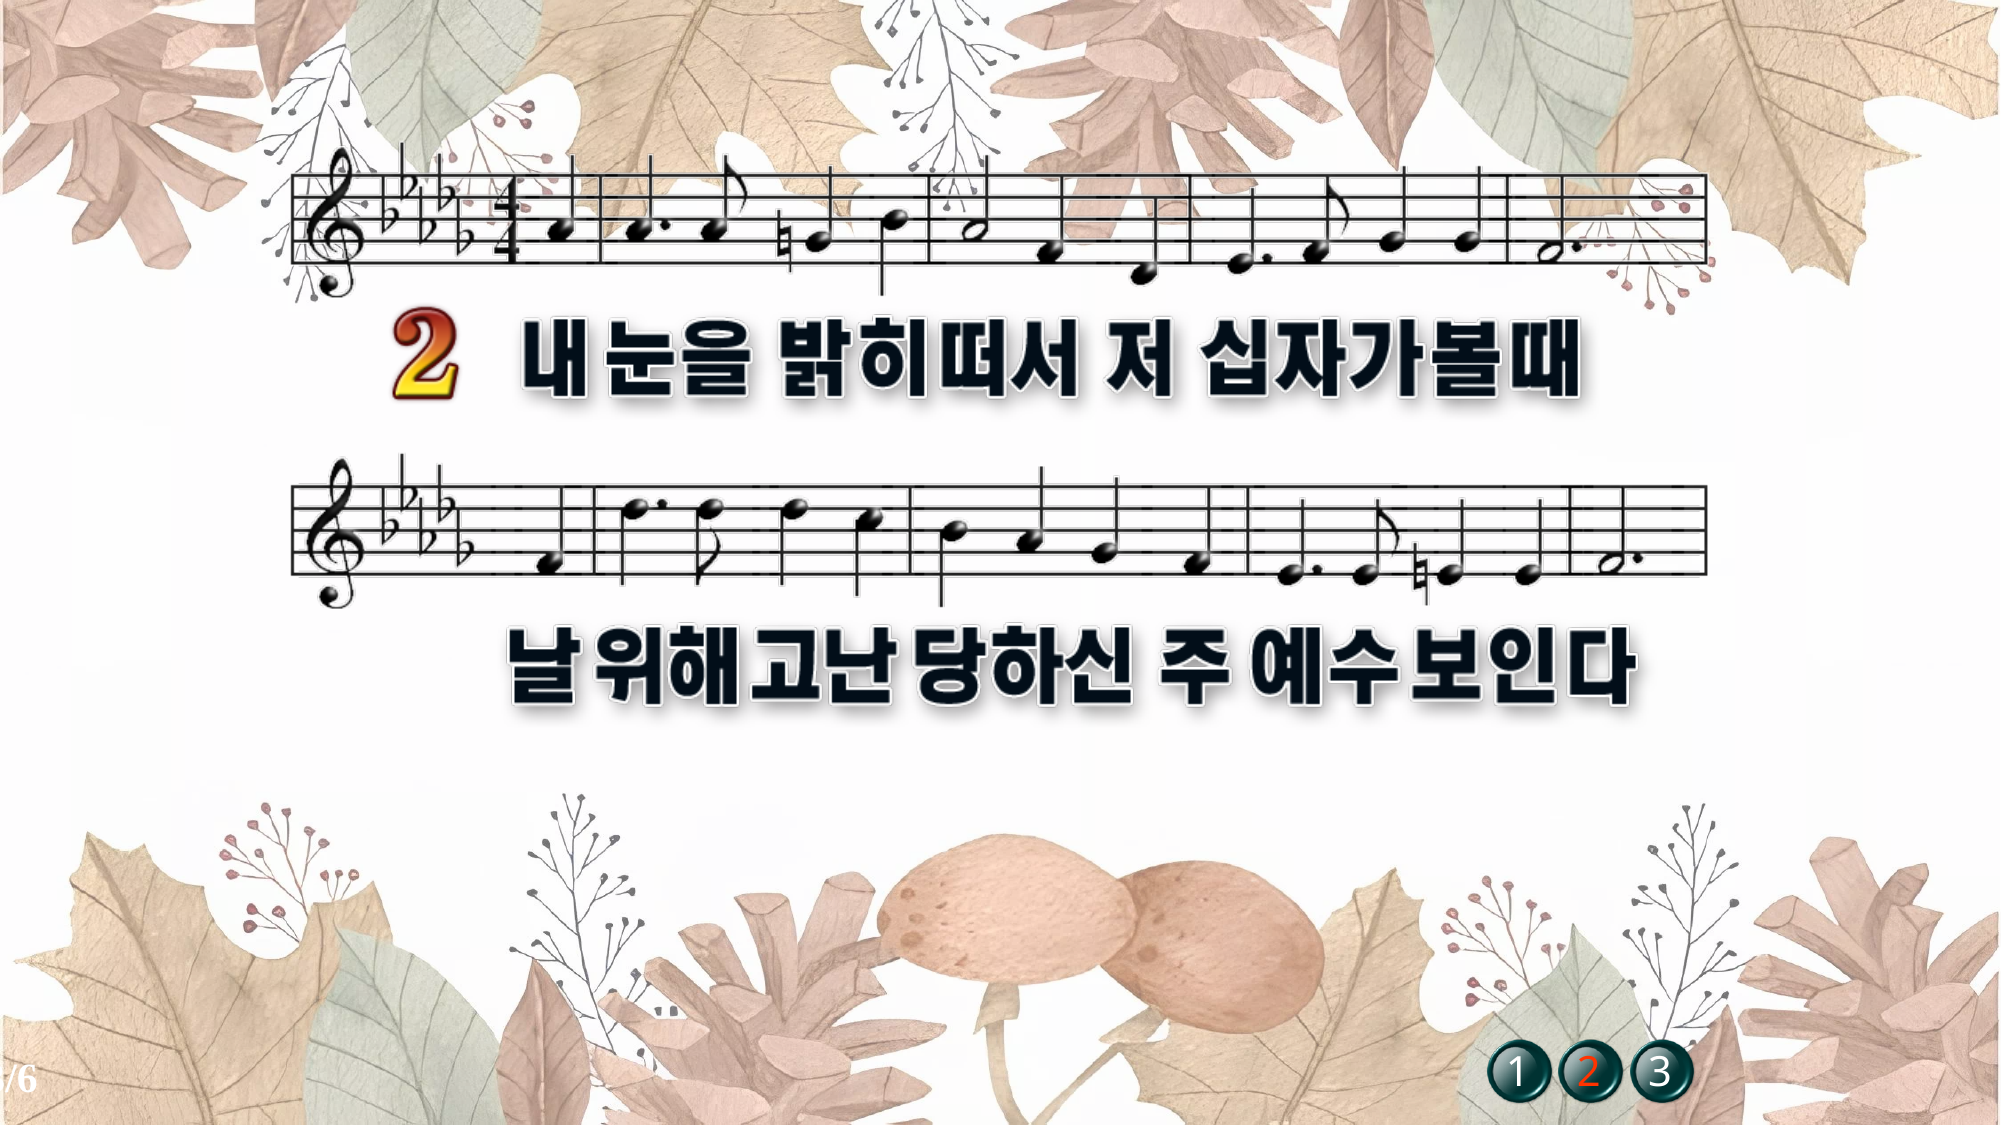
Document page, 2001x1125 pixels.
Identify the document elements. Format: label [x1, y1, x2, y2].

text_box [1484, 1035, 1555, 1106]
text_box [1627, 1035, 1697, 1106]
picture [0, 0, 2001, 1125]
text_box [1555, 1035, 1626, 1106]
